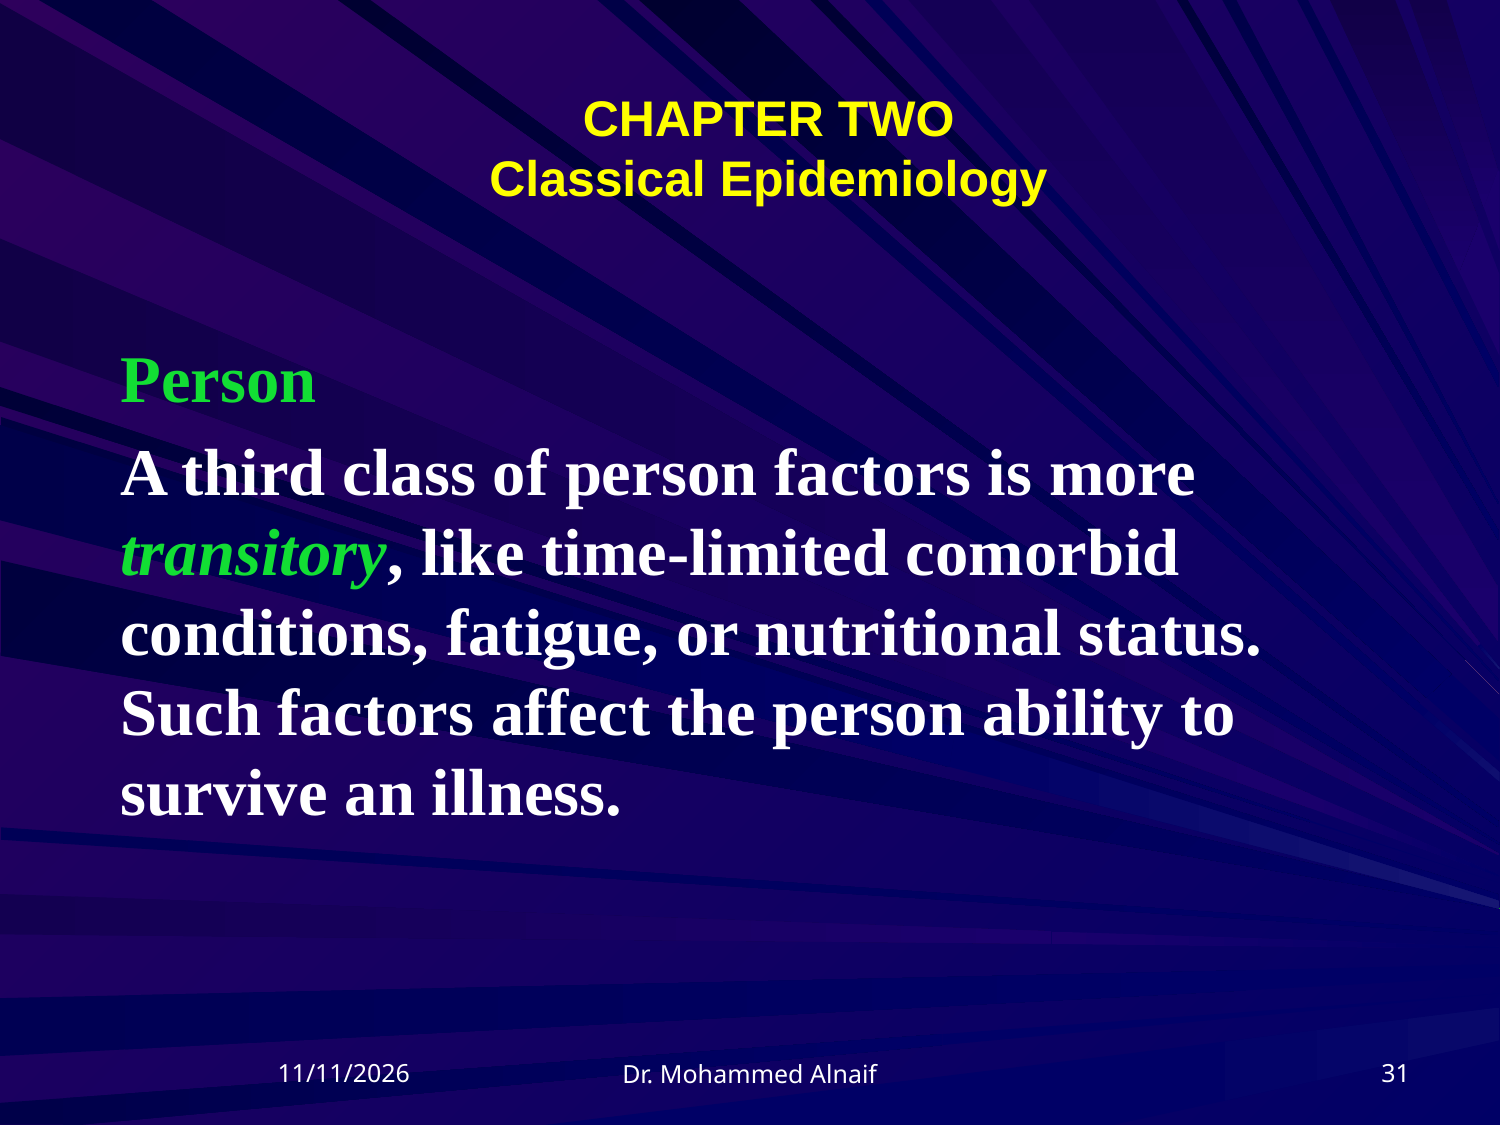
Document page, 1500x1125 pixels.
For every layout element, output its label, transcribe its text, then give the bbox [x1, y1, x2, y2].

title CHAPTER TWO Classical Epidemiology [93, 23, 1444, 270]
footer Dr. Mohammed Alnaif [512, 1024, 988, 1101]
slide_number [74, 1023, 426, 1100]
subtitle Person A third class of person factors is more transitory, like time-limited comorbid conditions, fatigue, or nutritional status. Such factors affect the person ability to survive an illness. [105, 327, 1430, 926]
slide_number 31 [1074, 1023, 1426, 1100]
